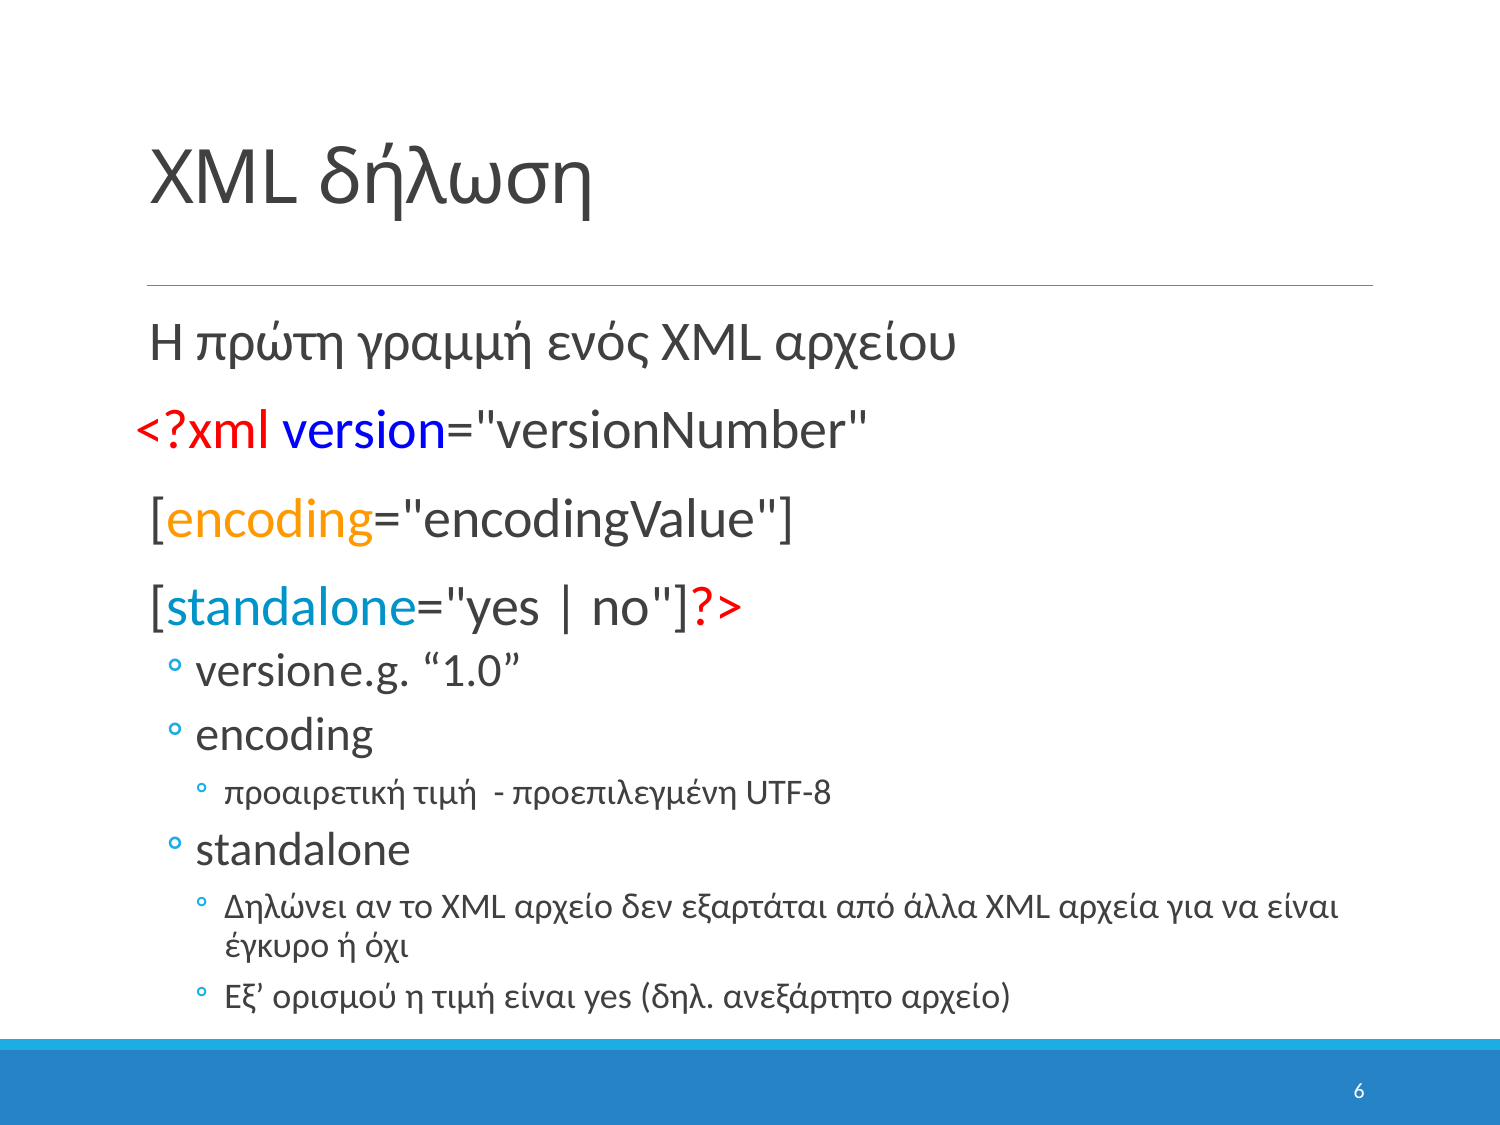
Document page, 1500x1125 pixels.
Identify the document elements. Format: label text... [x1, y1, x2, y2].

list Η πρώτη γραμμή ενός XML αρχείου <?xml version="versionNumber" [encoding="encodingValue"] [standalone="yes | no"]?> version e.g. “1.0” encoding προαιρετική τιμή - προεπιλεγμένη UTF-8 standalone Δηλώνει αν το XML αρχείο δεν εξαρτάται από άλλα XML αρχεία για να είναι έγκυρο ή όχι Εξ’ ορισμού η τιμή είναι yes (δηλ. ανεξάρτητο αρχείο) [135, 304, 1373, 1029]
slide_number 6 [1218, 1059, 1380, 1120]
title XML δήλωση [135, 43, 1373, 227]
